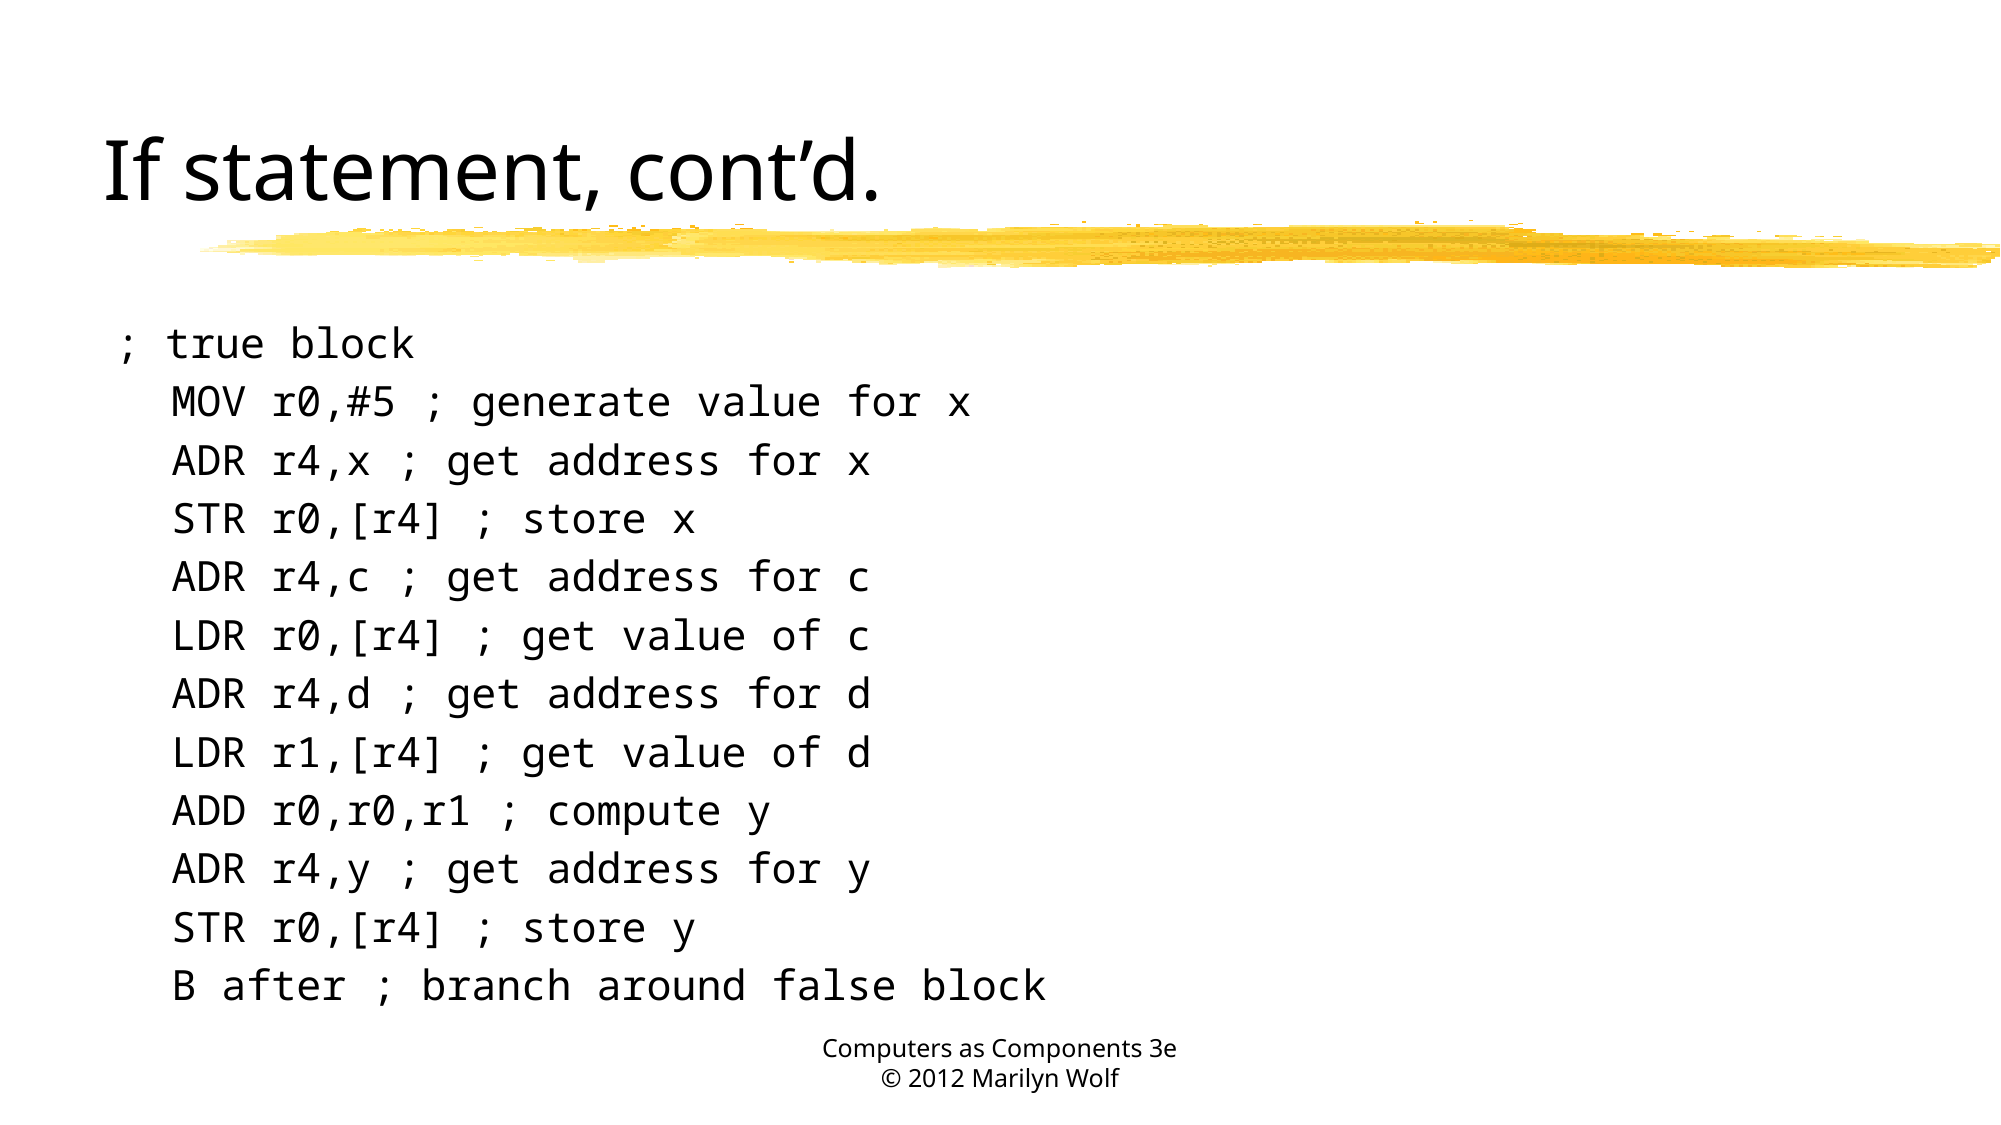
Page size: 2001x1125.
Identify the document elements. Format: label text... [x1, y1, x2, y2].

list ; true block MOV r0,#5 ; generate value for x ADR r4,x ; get address for x STR r0,[r4] ; store x ADR r4,c ; get address for c LDR r0,[r4] ; get value of c ADR r4,d ; get address for d LDR r1,[r4] ; get value of d ADD r0,r0,r1 ; compute y ADR r4,y ; get address for y STR r0,[r4] ; store y B after ; branch around false block [99, 309, 1890, 994]
title If statement, cont’d. [88, 37, 1790, 226]
picture [200, 215, 2000, 279]
